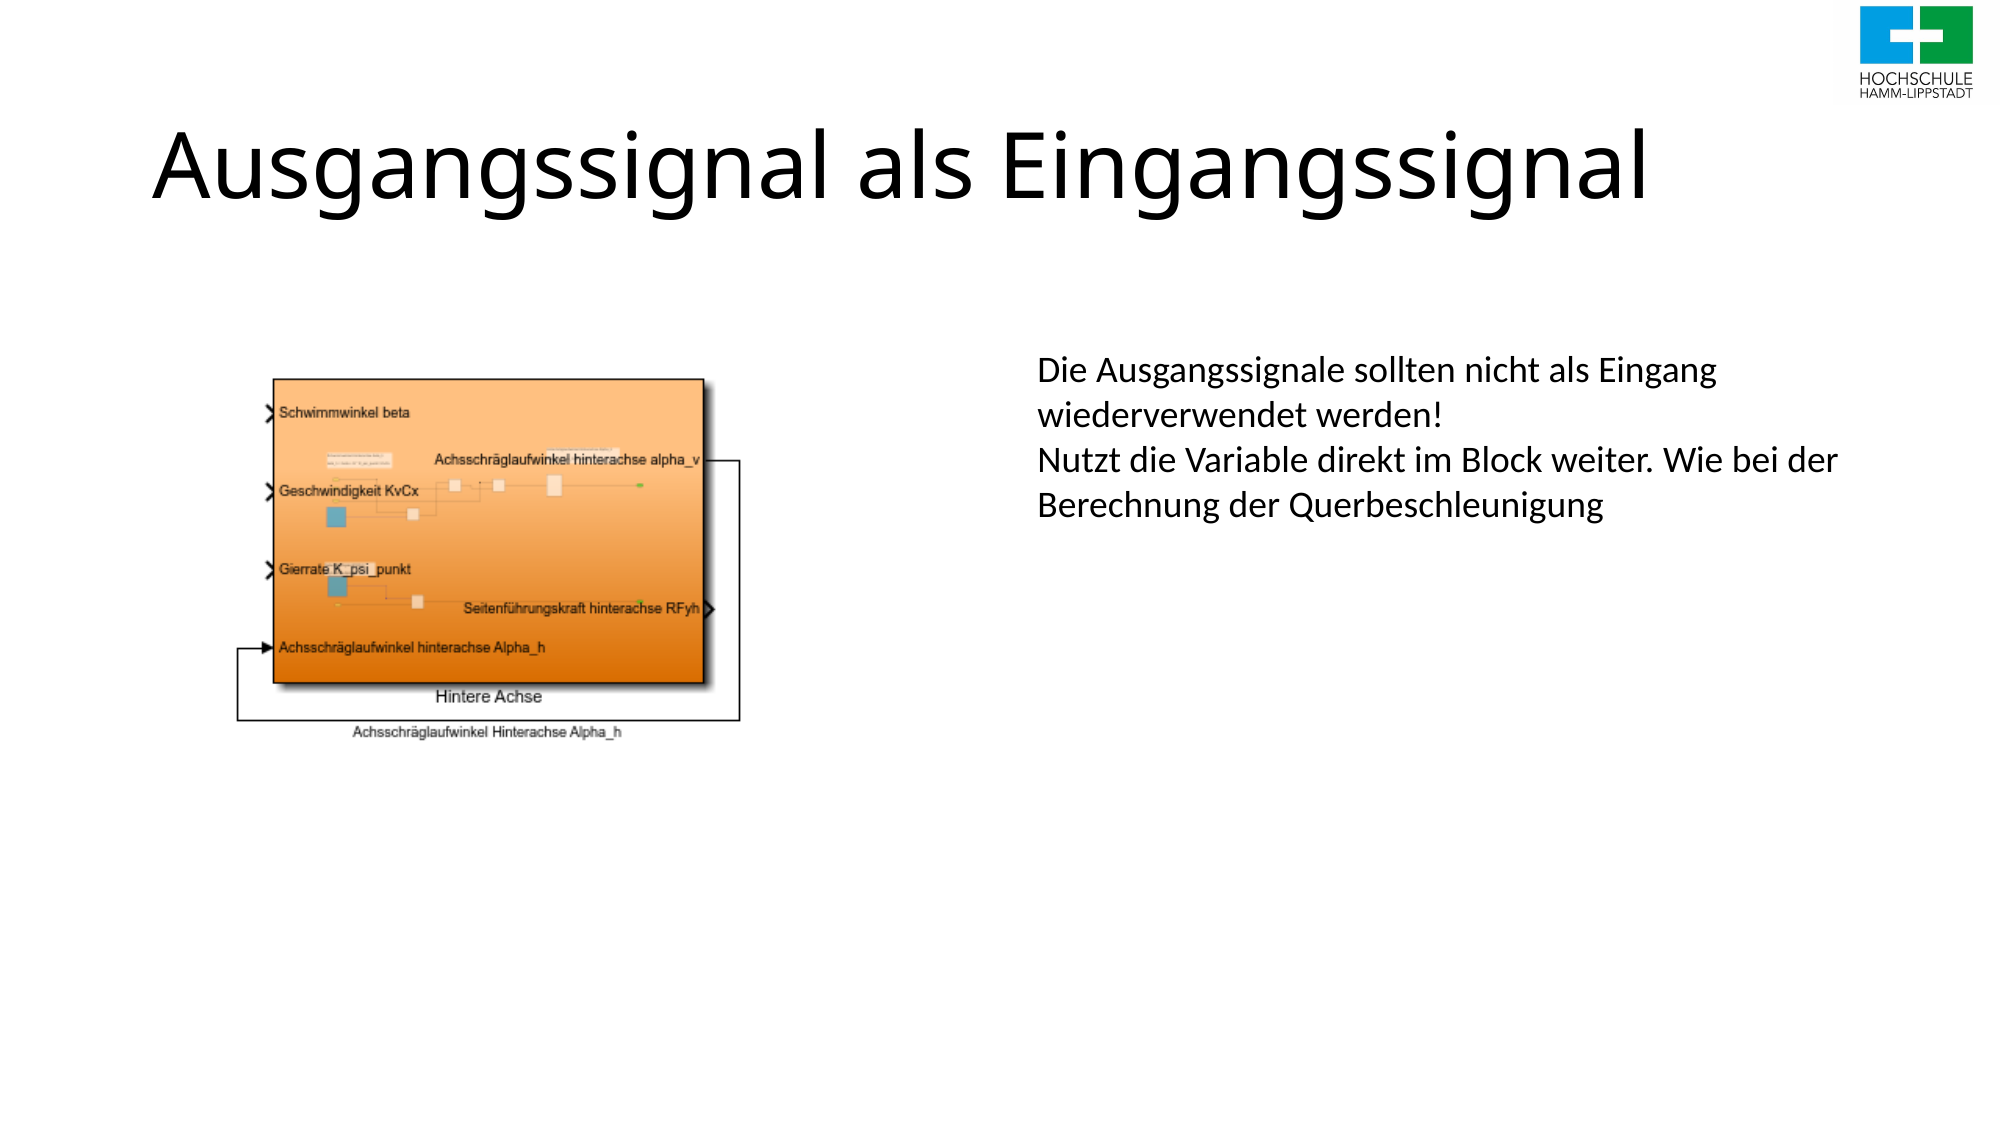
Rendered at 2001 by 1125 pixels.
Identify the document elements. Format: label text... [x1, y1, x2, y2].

title Ausgangssignal als Eingangssignal [137, 59, 1863, 278]
picture [1833, 0, 2000, 105]
picture [137, 277, 886, 922]
text_box Die Ausgangssignale sollten nicht als Eingang wiederverwendet werden! Nutzt die Variable direkt im Block weiter. Wie bei der Berechnung der Querbeschleunigung [1022, 337, 1908, 578]
